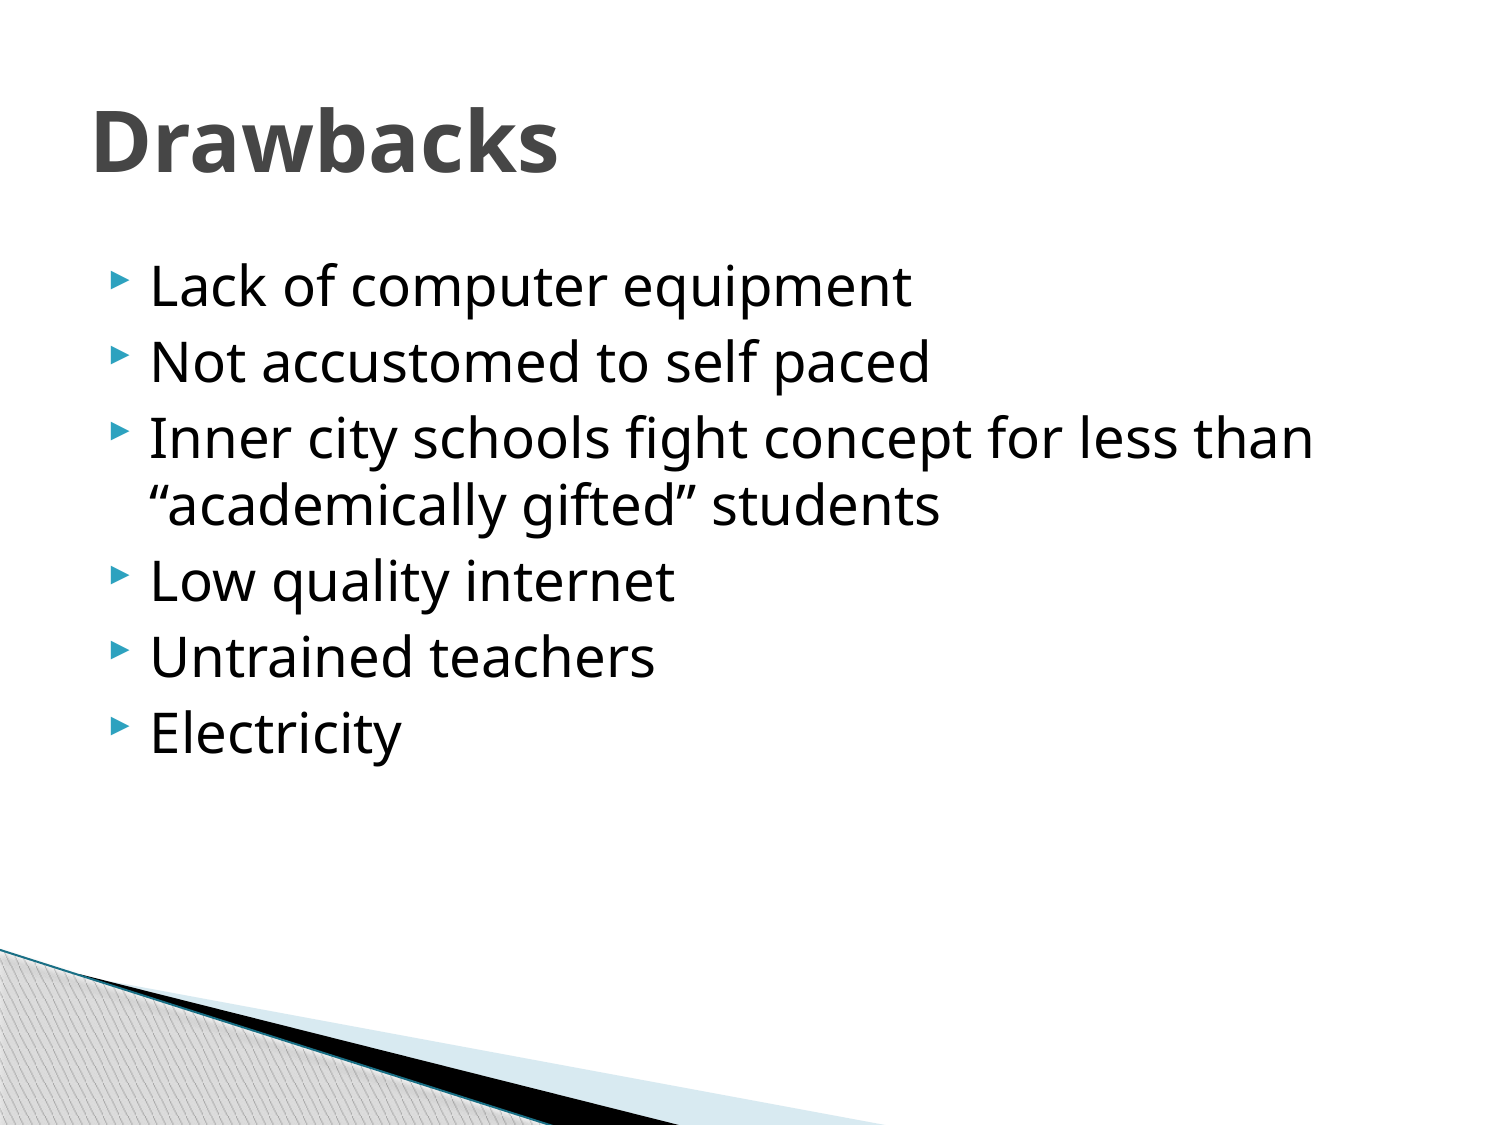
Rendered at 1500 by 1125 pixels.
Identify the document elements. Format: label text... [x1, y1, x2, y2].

title Drawbacks [75, 45, 1425, 233]
list Lack of computer equipment Not accustomed to self paced Inner city schools fight concept for less than “academically gifted” students Low quality internet Untrained teachers Electricity [75, 243, 1425, 875]
